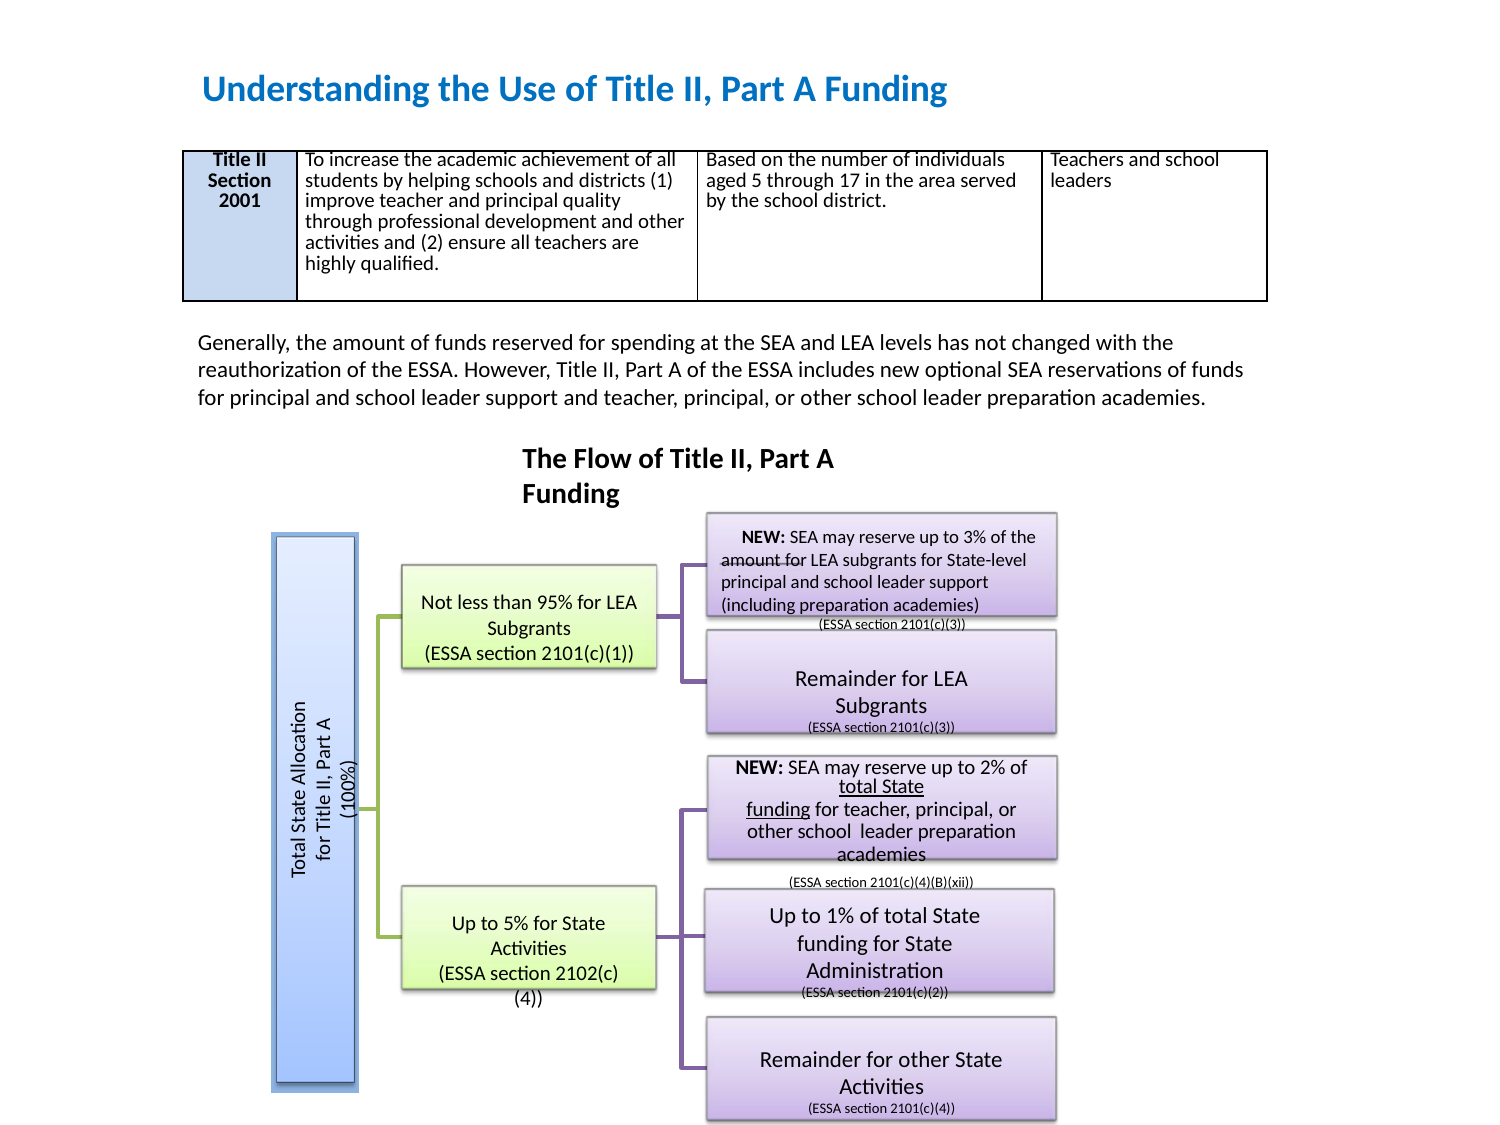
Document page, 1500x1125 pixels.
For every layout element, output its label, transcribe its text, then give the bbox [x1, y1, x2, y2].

picture [270, 532, 353, 1094]
table_header Teachers and school leaders [1043, 152, 1266, 300]
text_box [353, 508, 1080, 1125]
picture [702, 751, 1063, 871]
text_box The Flow of Title II, Part A Funding [507, 396, 952, 506]
text_box Generally, the amount of funds reserved for spending at the SEA and LEA levels has not changed with the reauthorization of the ESSA. However, Title II, Part A of the ESSA includes new optional SEA reservations of funds for principal and school leader support and teacher, principal, or other school leader preparation academies. [182, 320, 1277, 463]
text_box Total State Allocation for Title II, Part A (100%) [284, 692, 348, 888]
table_header Title II Section 2001 [184, 152, 296, 300]
table_header Based on the number of individuals aged 5 through 17 in the area served by the school district. [698, 152, 1041, 300]
table_header To increase the academic achievement of all students by helping schools and districts (1) improve teacher and principal quality through professional development and other activities and (2) ensure all teachers are highly qualified. [298, 152, 697, 300]
text_box Understanding the Use of Title II, Part A Funding [187, 56, 963, 117]
picture [699, 884, 1060, 1004]
